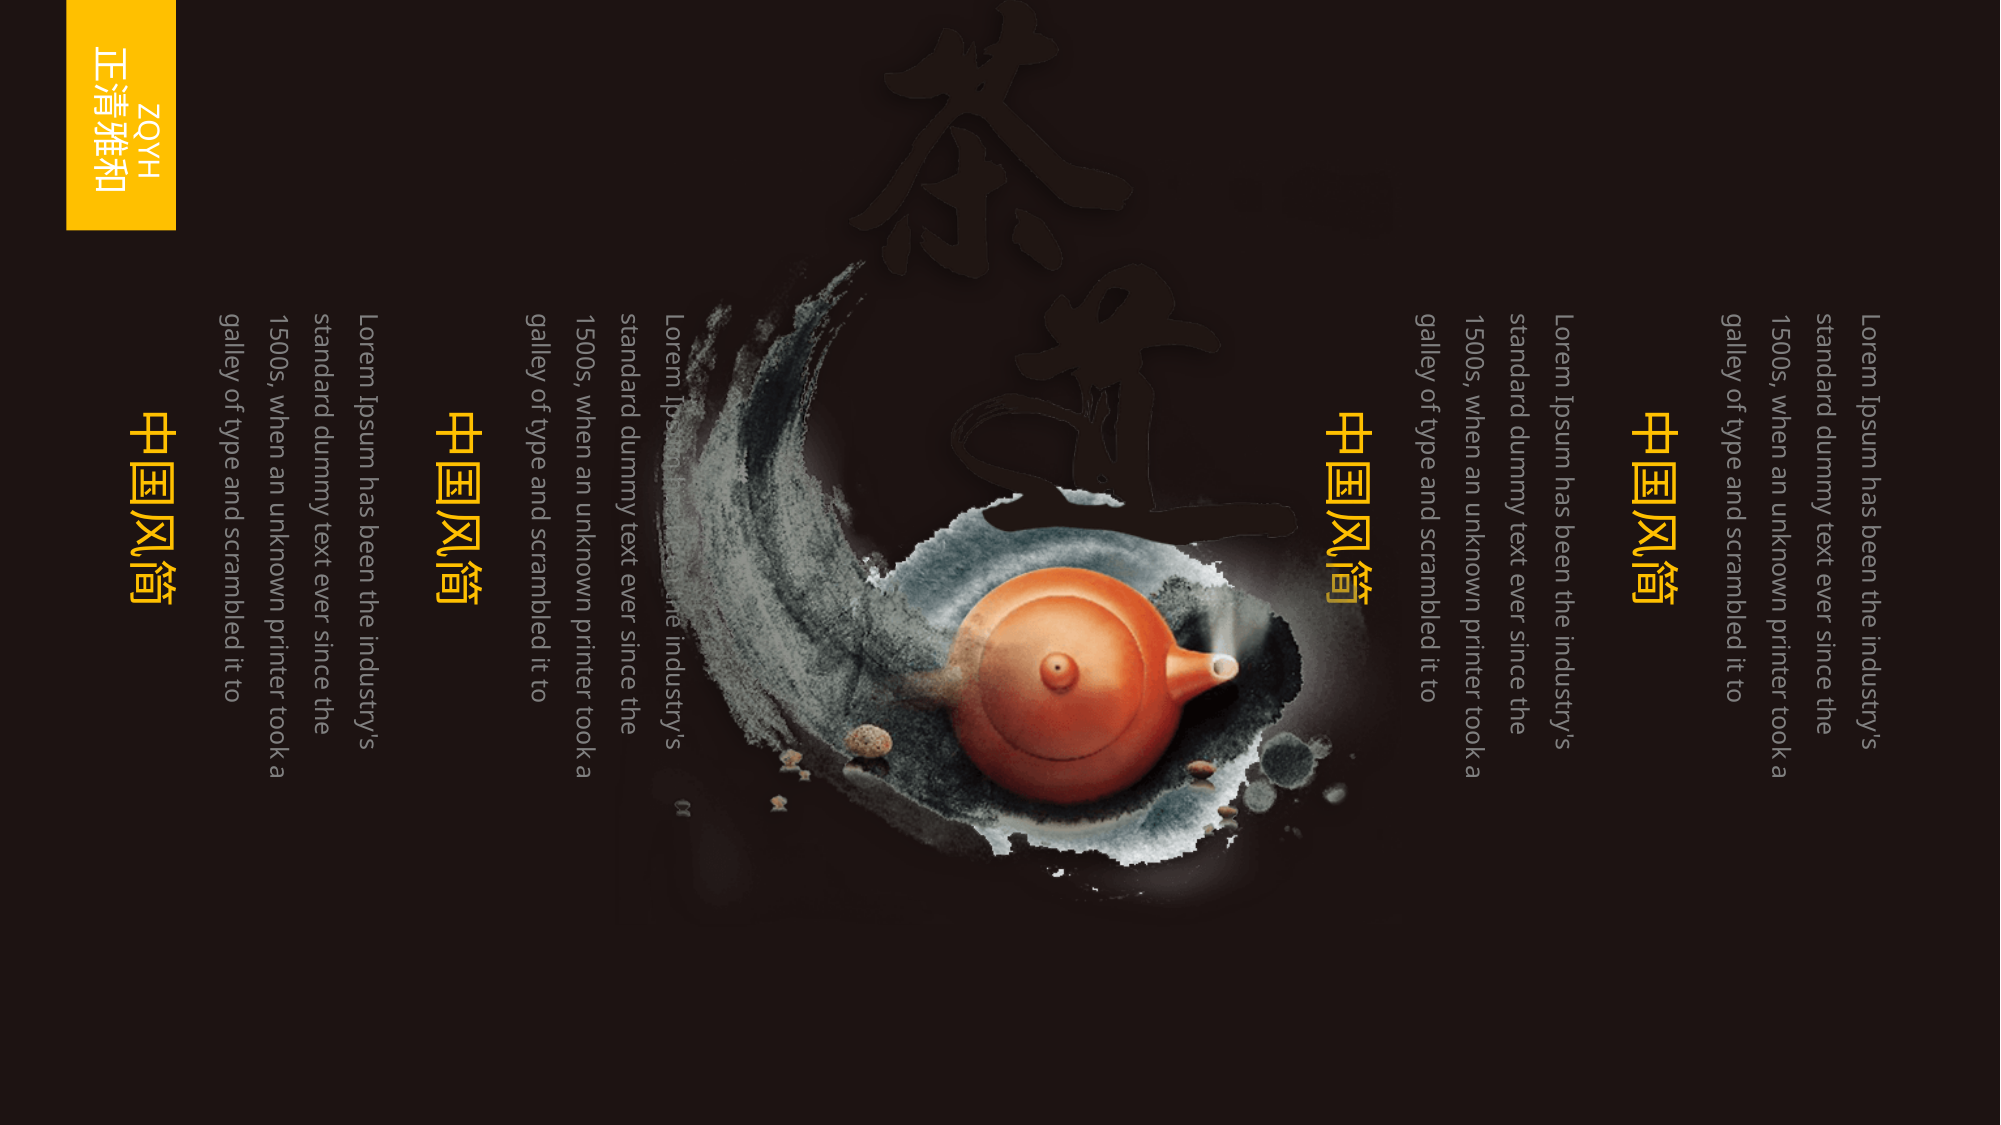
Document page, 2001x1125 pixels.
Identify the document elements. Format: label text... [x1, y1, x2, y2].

text_box Lorem Ipsum has been the industry's standard dummy text ever since the 1500s, when an unknown printer took a galley of type and scrambled it to [501, 298, 599, 814]
text_box 中国风简 [1603, 393, 1694, 627]
text_box 正清雅和 [66, 30, 143, 212]
text_box Lorem Ipsum has been the industry's standard dummy text ever since the 1500s, when an unknown printer took a galley of type and scrambled it to [1697, 298, 1910, 814]
text_box 中国风简 [407, 393, 499, 627]
text_box 中国风简 [100, 393, 192, 627]
text_box Lorem Ipsum has been the industry's standard dummy text ever since the 1500s, when an unknown printer took a galley of type and scrambled it to [195, 298, 408, 814]
text_box Lorem Ipsum has been the industry's standard dummy text ever since the 1500s, when an unknown printer took a galley of type and scrambled it to [1412, 298, 1604, 814]
picture [619, 0, 1402, 924]
text_box ZQYH [109, 88, 176, 206]
text_box [65, 0, 177, 231]
